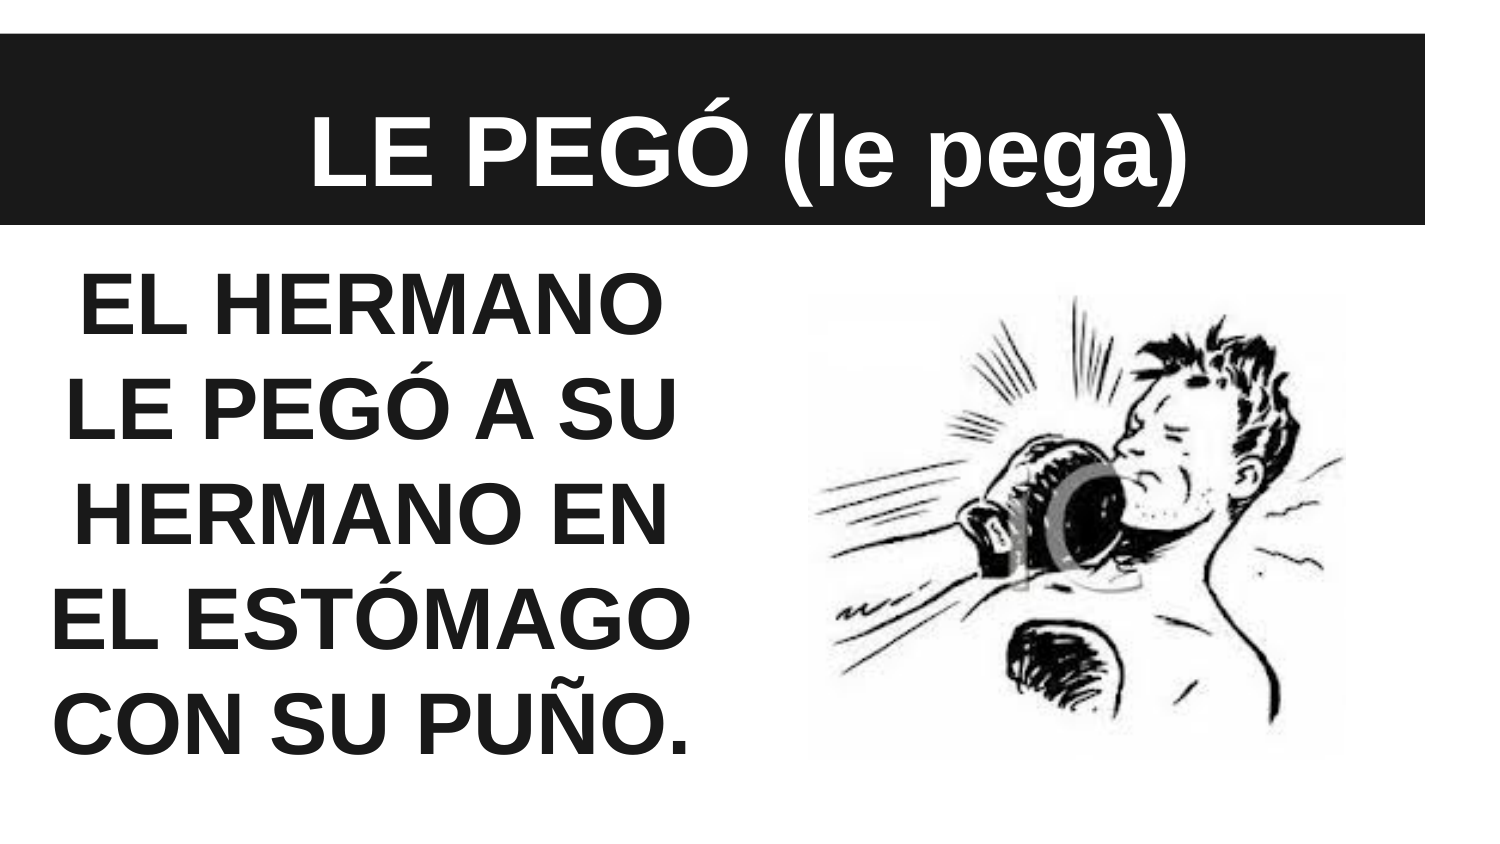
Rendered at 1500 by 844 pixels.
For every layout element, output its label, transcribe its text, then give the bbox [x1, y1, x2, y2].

title LE PEGÓ (le pega) [75, 33, 1425, 221]
list EL HERMANO LE PEGÓ A SU HERMANO EN EL ESTÓMAGO CON SU PUÑO. [13, 232, 731, 813]
picture [808, 257, 1346, 796]
